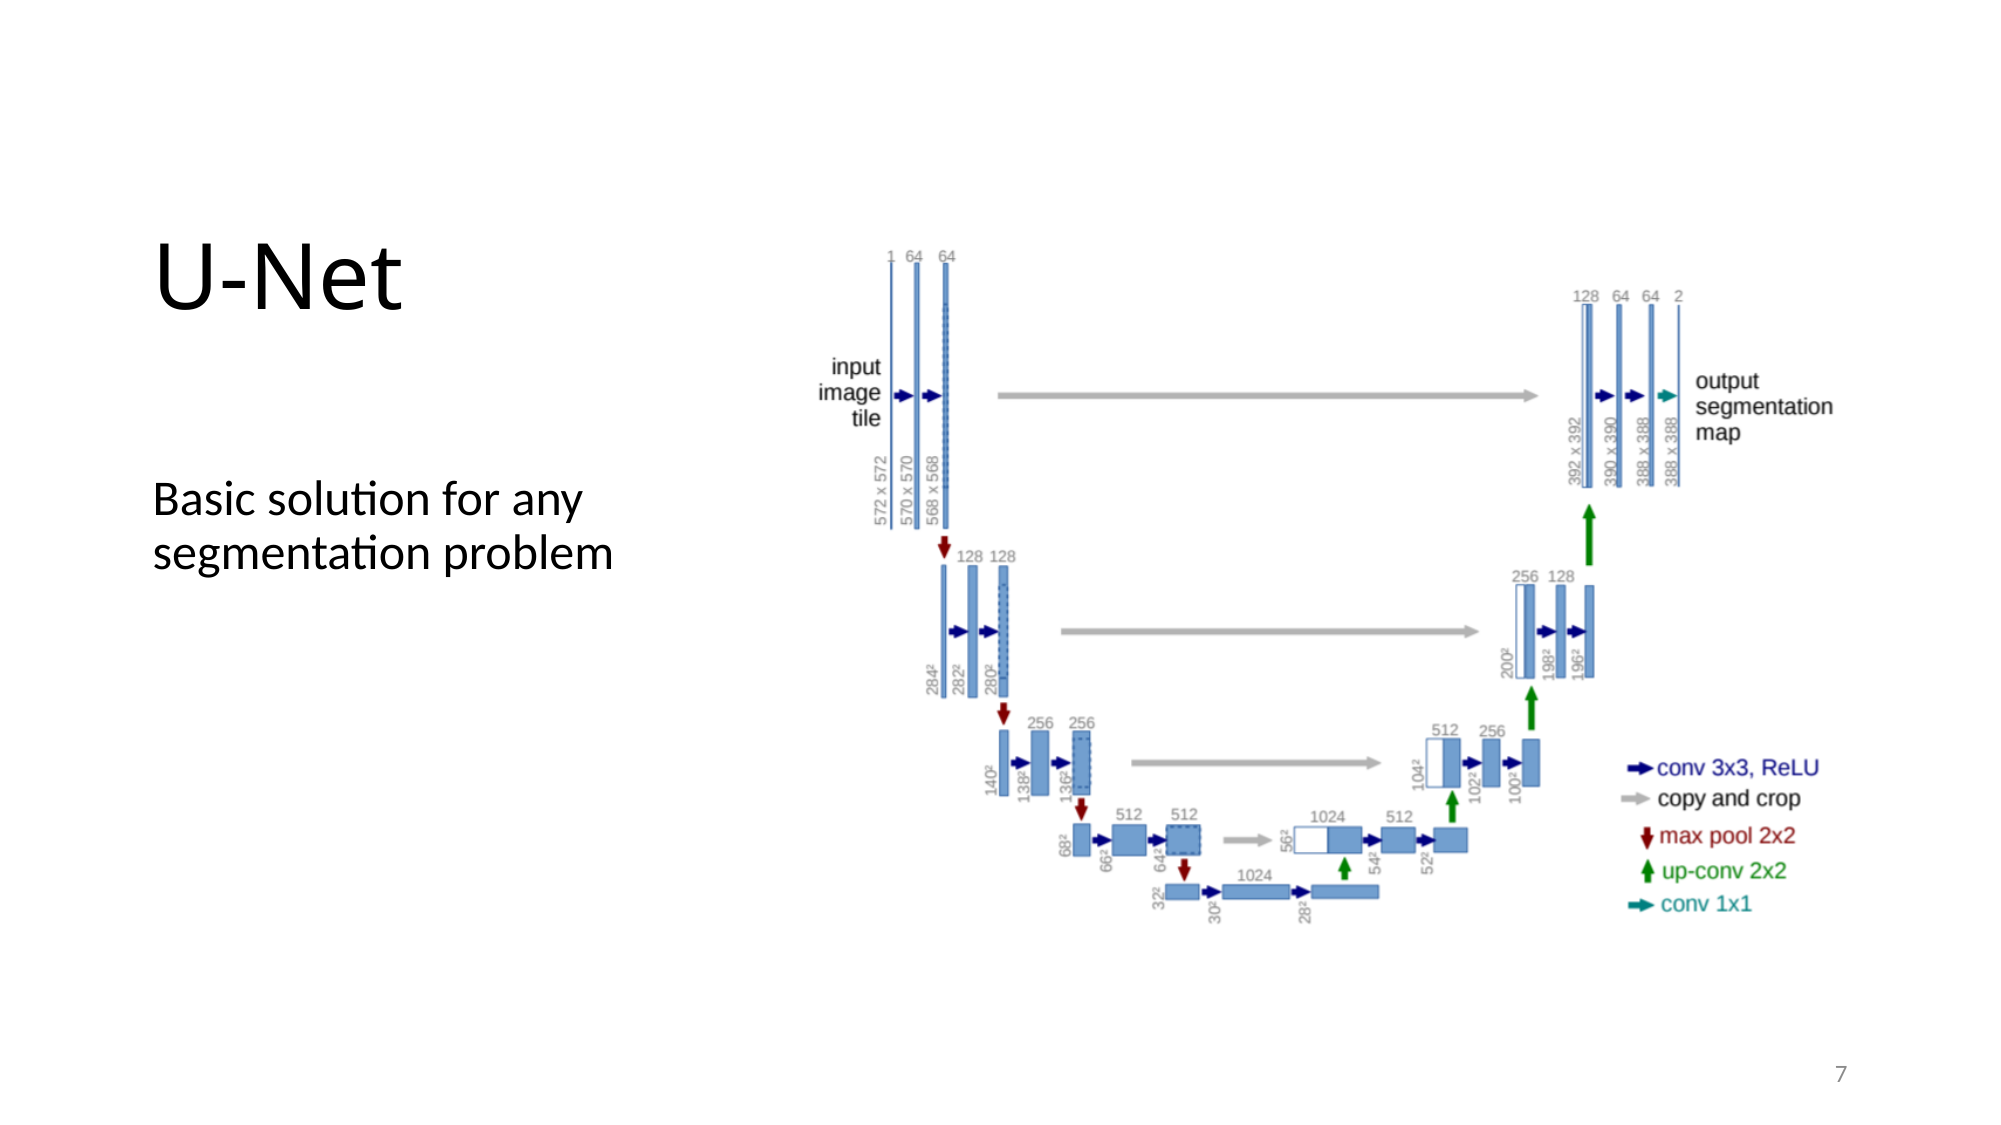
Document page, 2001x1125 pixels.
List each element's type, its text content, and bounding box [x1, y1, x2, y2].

title U-Net [137, 75, 783, 337]
slide_number 7 [1412, 1042, 1863, 1103]
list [780, 223, 1863, 946]
list Basic solution for any segmentation problem [137, 337, 783, 963]
